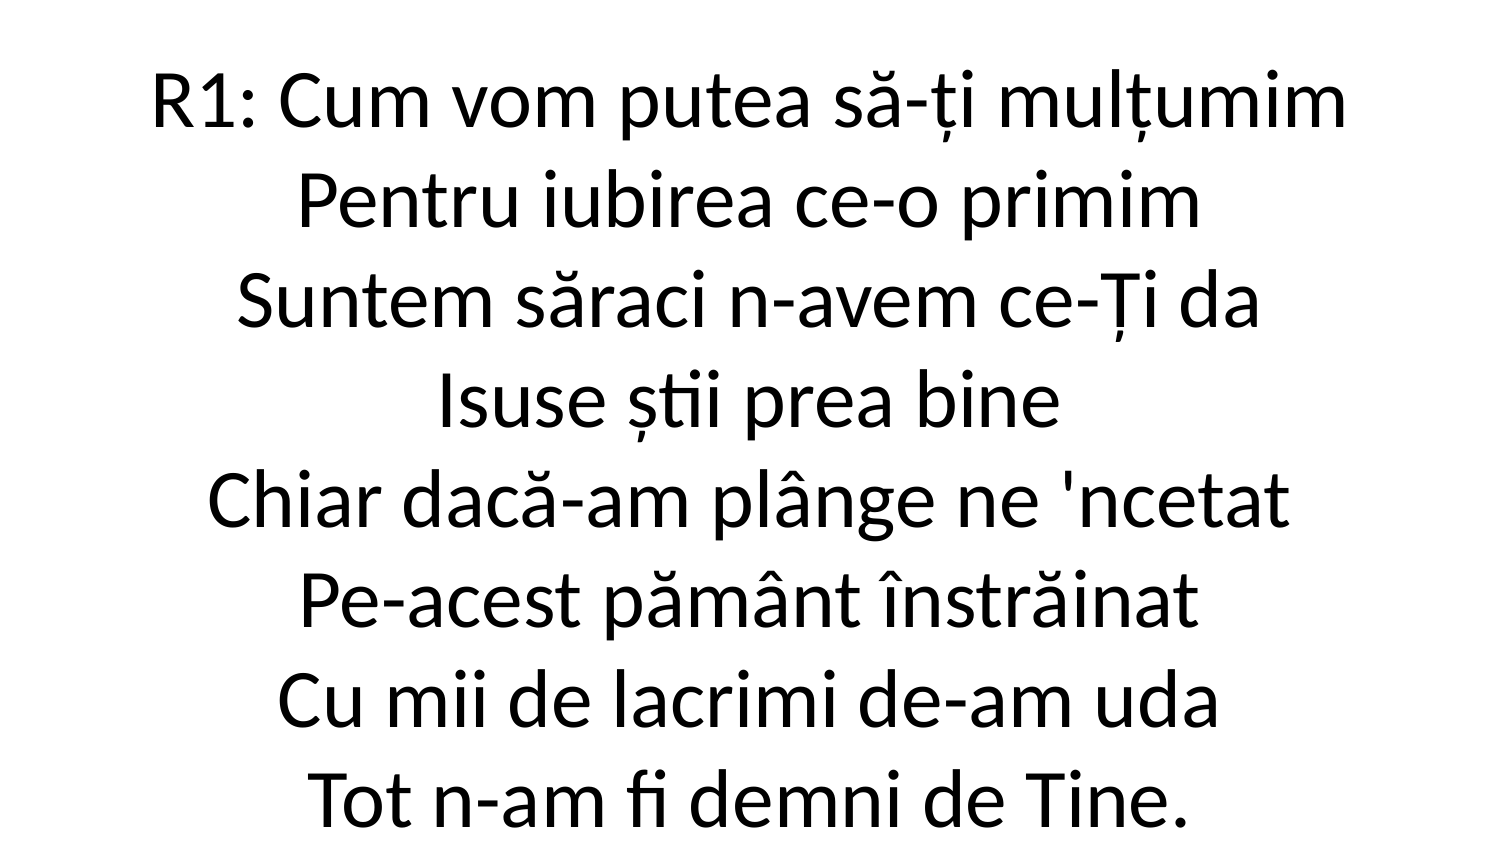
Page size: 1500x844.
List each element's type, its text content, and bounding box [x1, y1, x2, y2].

text_box R1: Cum vom putea să-ți mulțumim Pentru iubirea ce-o primim Suntem săraci n-avem ce-Ți da Isuse știi prea bine Chiar dacă-am plânge ne 'ncetat Pe-acest pământ înstrăinat Cu mii de lacrimi de-am uda Tot n-am fi demni de Tine. [135, 0, 1365, 844]
